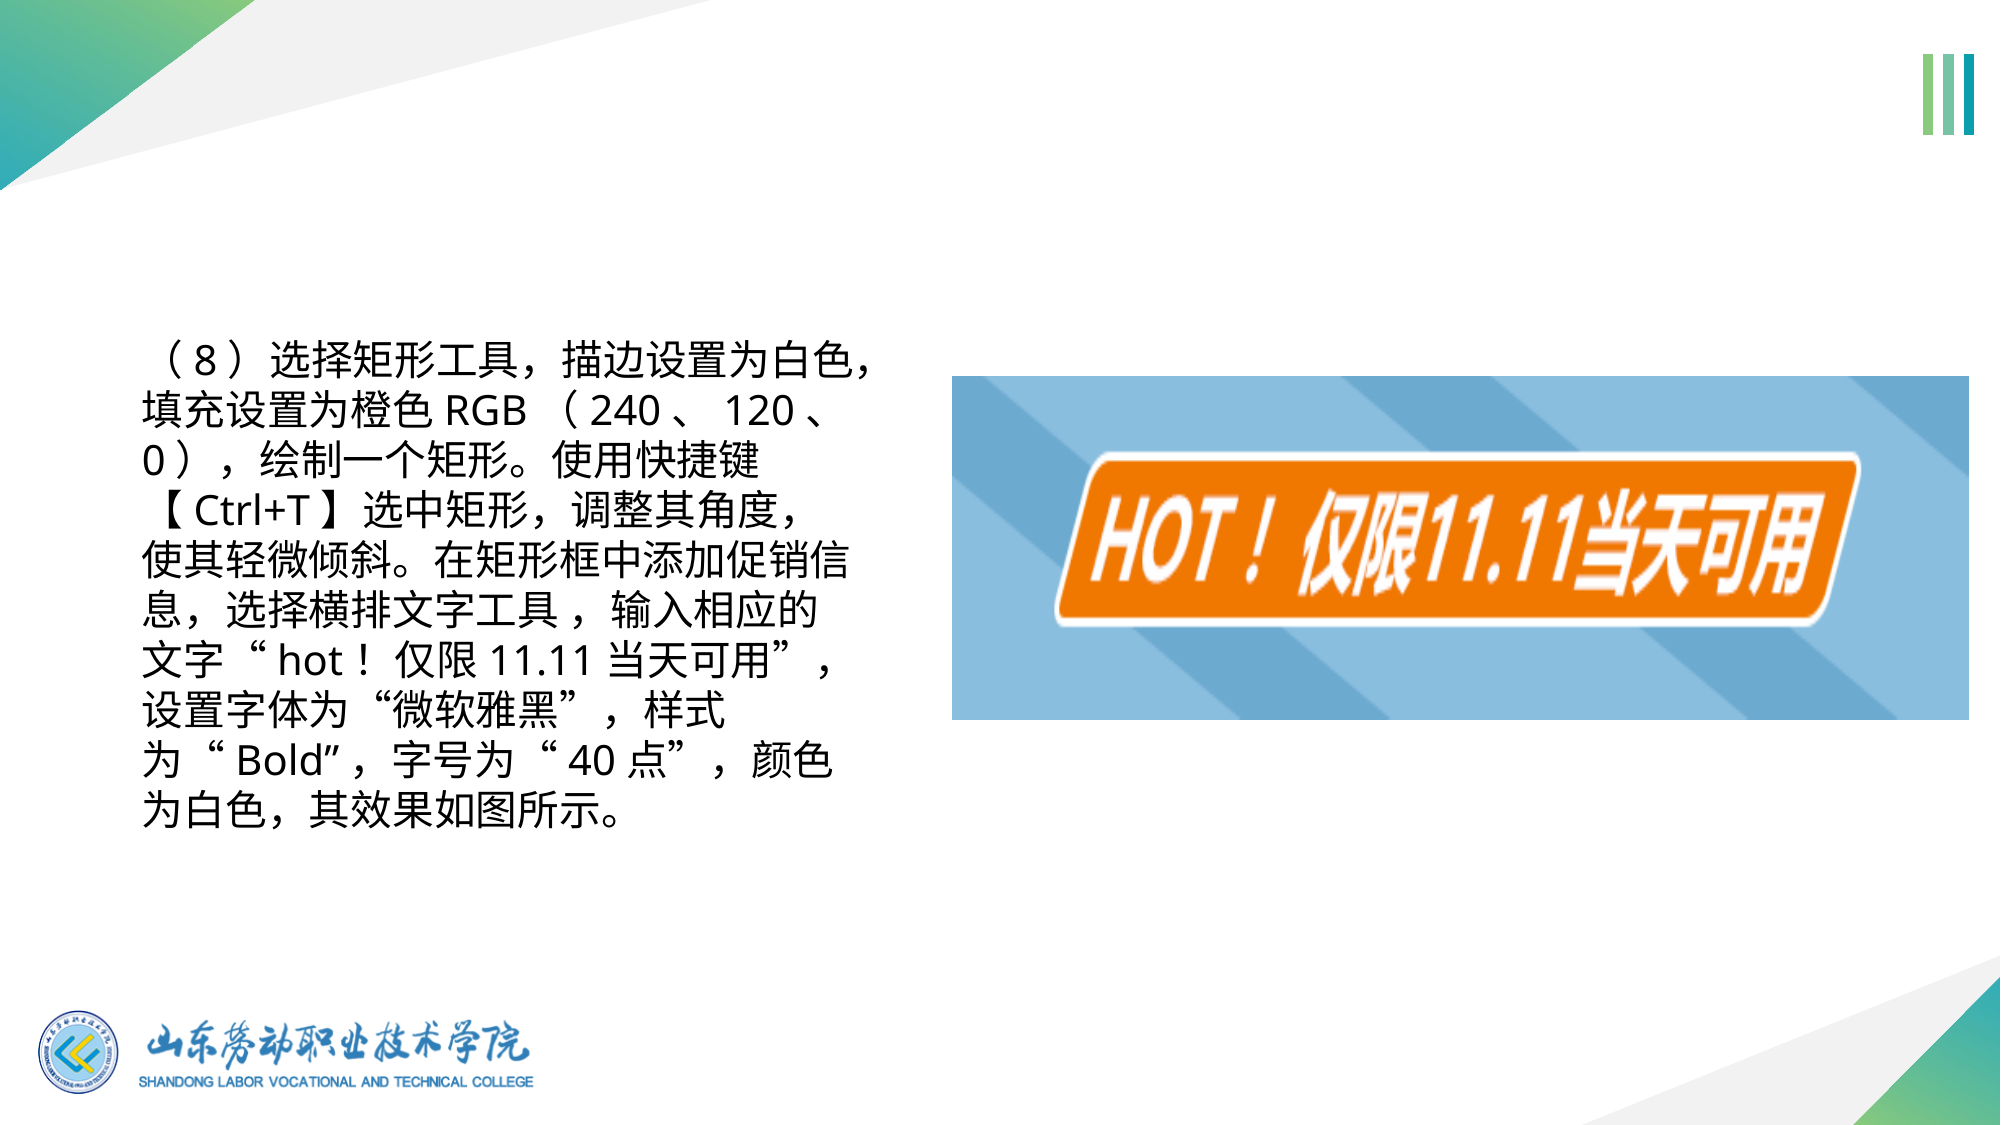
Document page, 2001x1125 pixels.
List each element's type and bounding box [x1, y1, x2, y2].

picture [952, 376, 1969, 720]
picture [38, 1010, 550, 1094]
text_box [1928, 54, 1969, 136]
text_box [0, 0, 2000, 1125]
